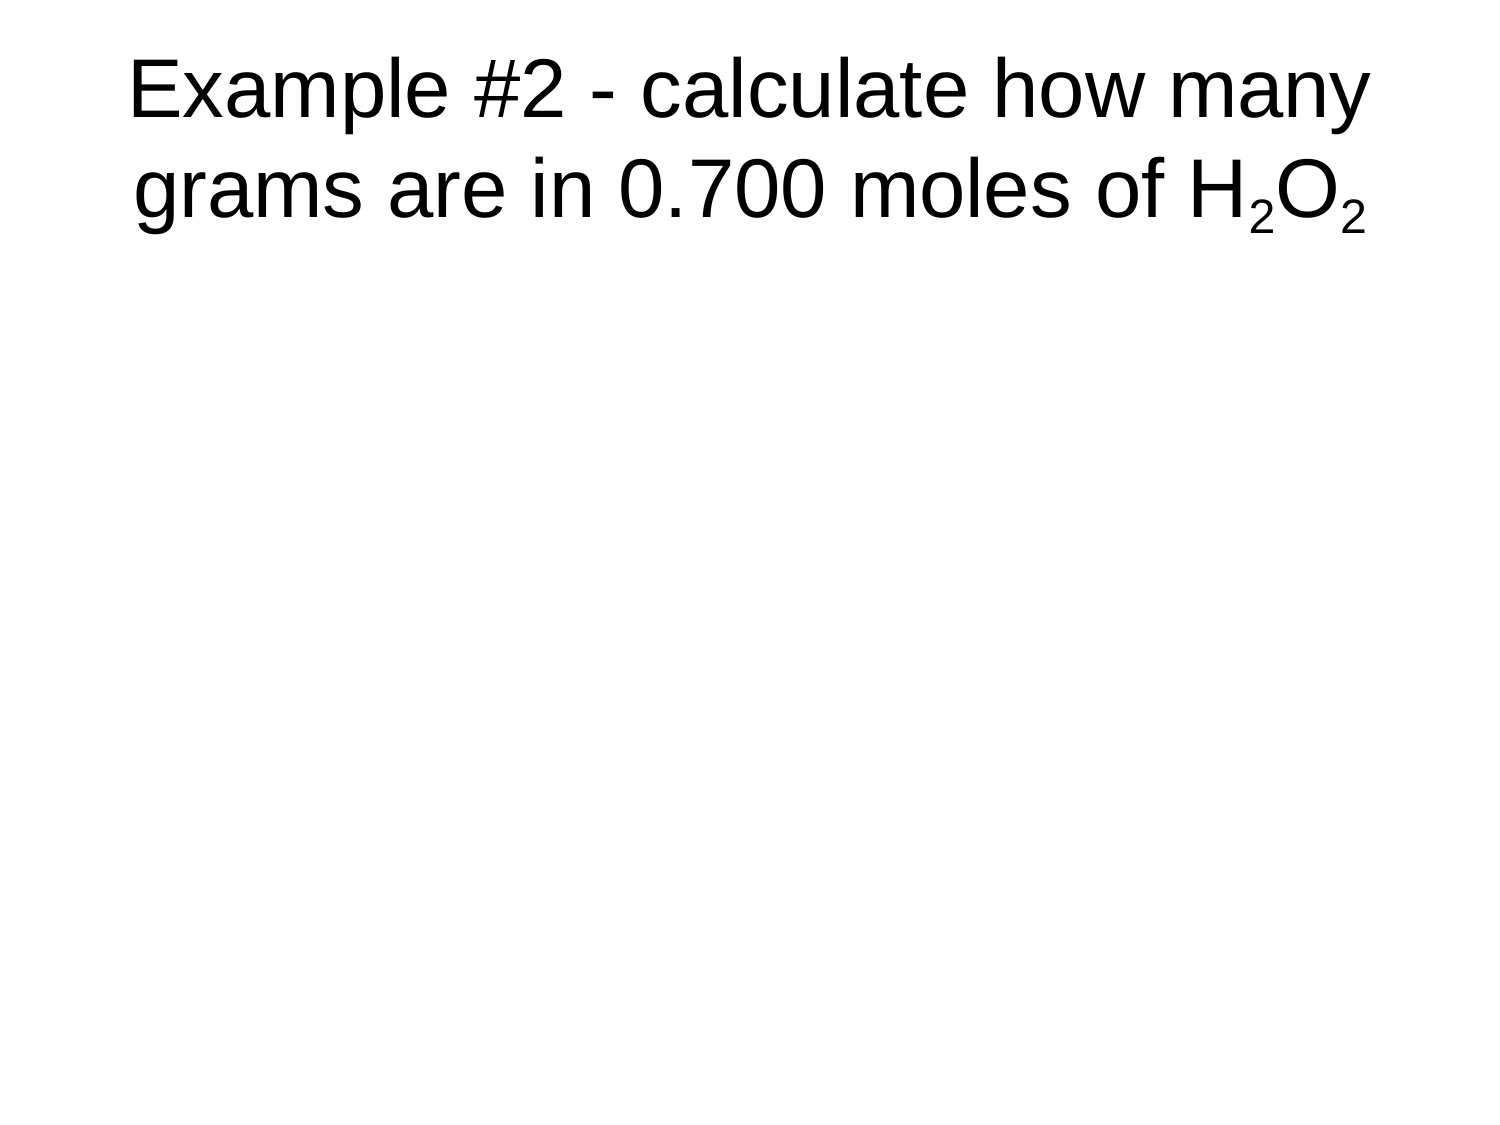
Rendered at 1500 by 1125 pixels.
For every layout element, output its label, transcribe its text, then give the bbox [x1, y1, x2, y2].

title Example #2 - calculate how many grams are in 0.700 moles of H2O2 [74, 44, 1426, 233]
